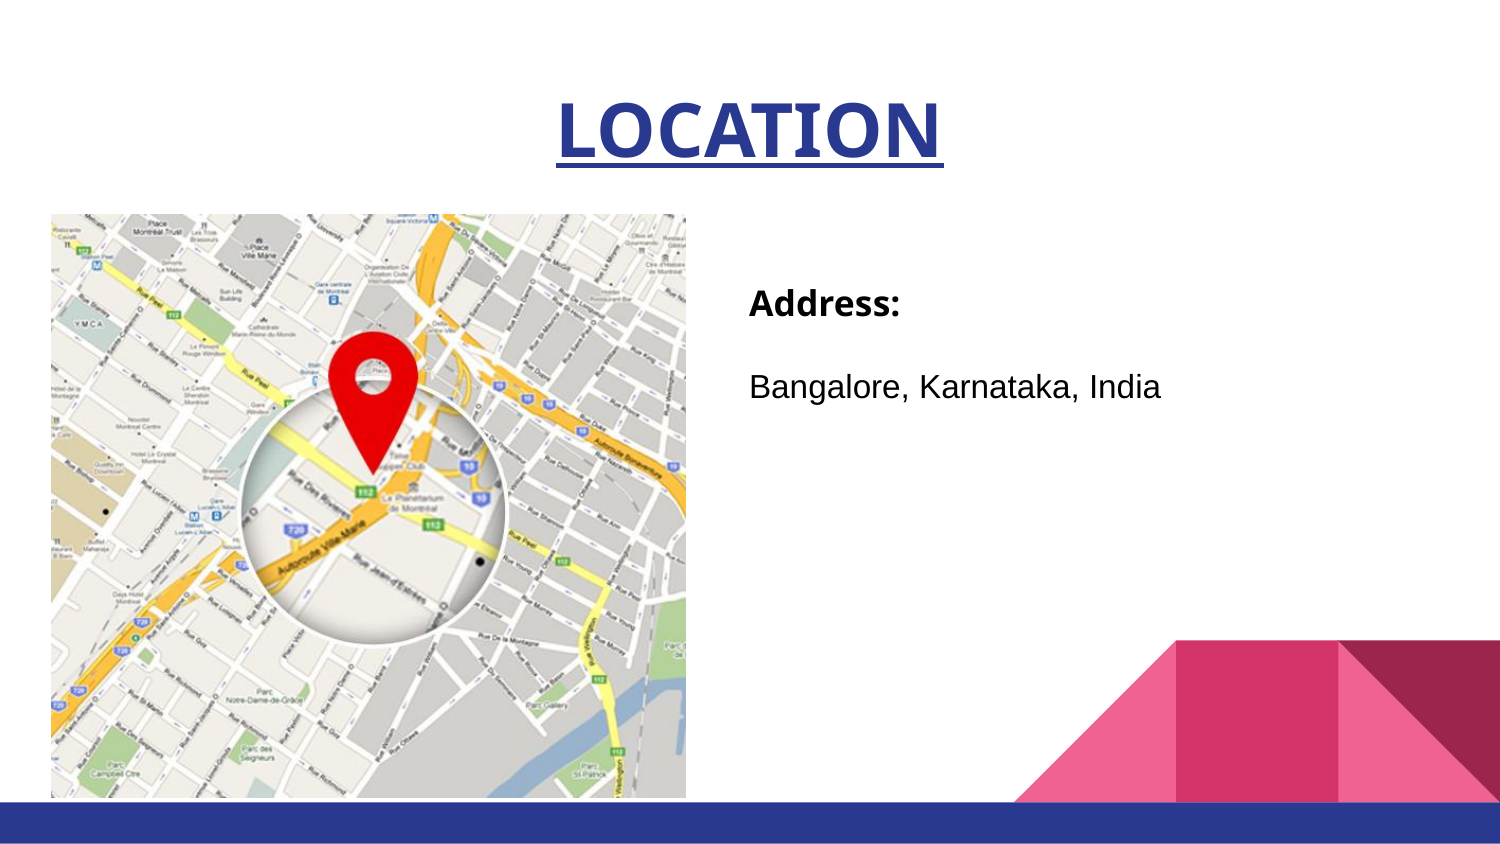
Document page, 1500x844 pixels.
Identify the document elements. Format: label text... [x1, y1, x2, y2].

title LOCATION [51, 67, 1449, 167]
picture [50, 213, 687, 798]
text_box Address: Bangalore, Karnataka, India [734, 265, 1500, 421]
